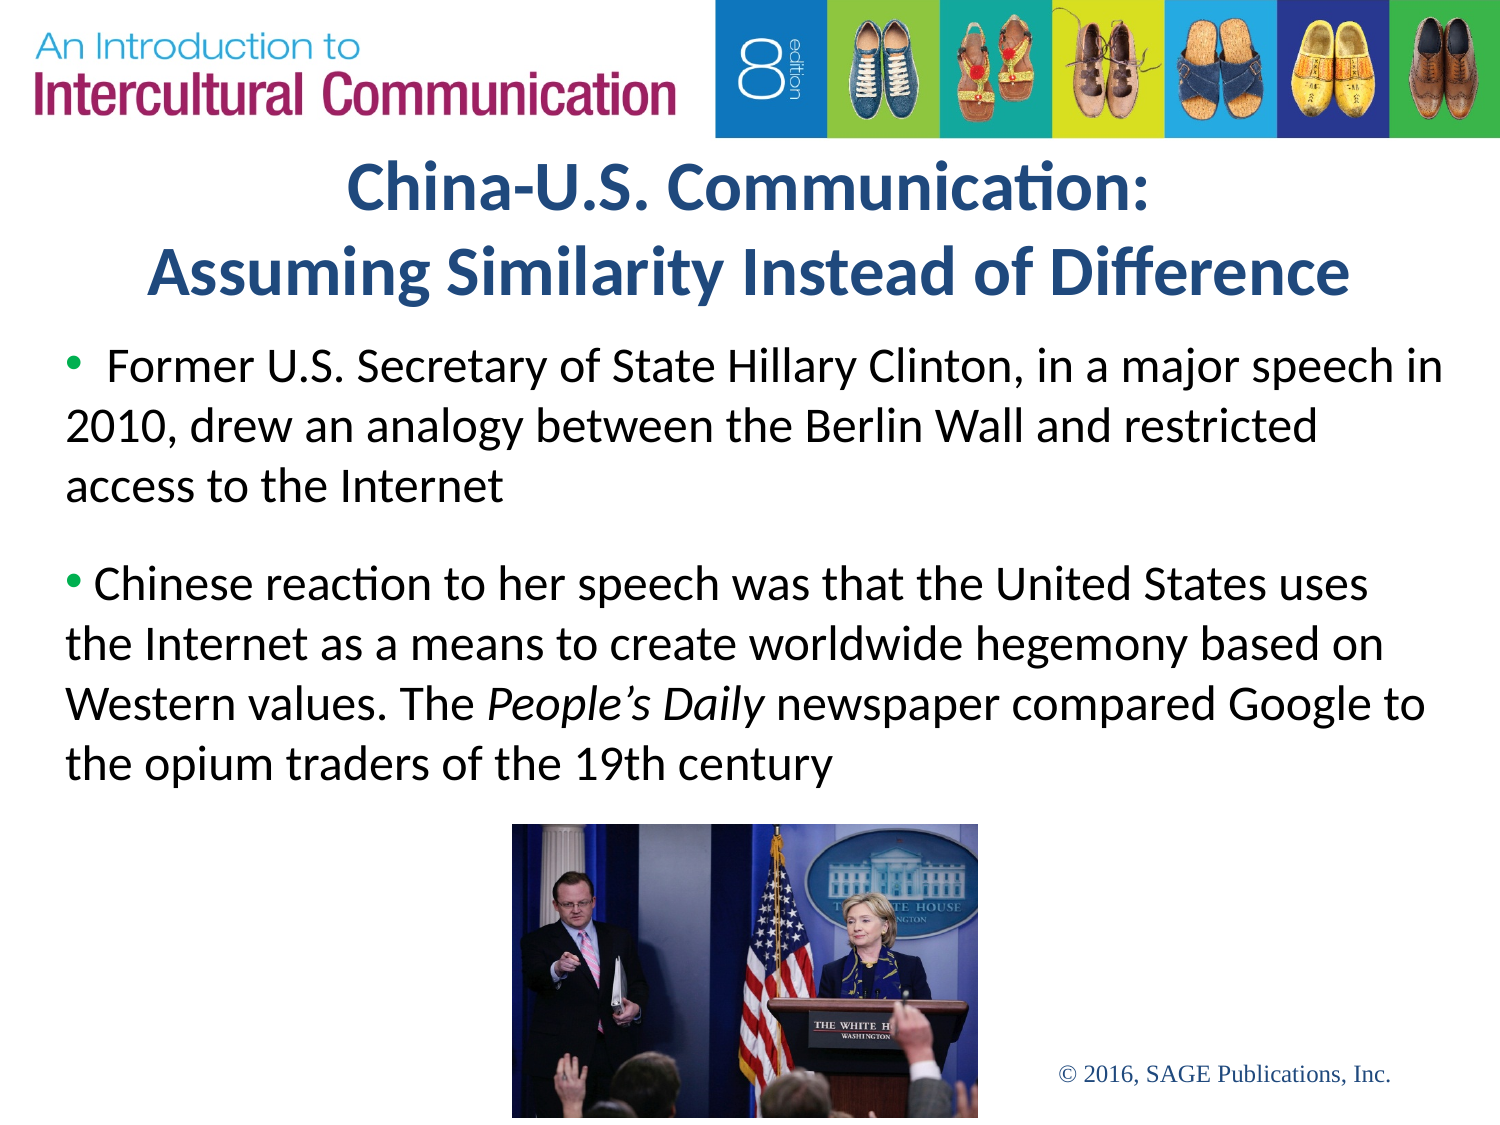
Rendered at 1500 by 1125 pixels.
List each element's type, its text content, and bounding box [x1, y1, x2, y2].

list Former U.S. Secretary of State Hillary Clinton, in a major speech in 2010, drew an analogy between the Berlin Wall and restricted access to the Internet Chinese reaction to her speech was that the United States uses the Internet as a means to create worldwide hegemony based on Western values. The People’s Daily newspaper compared Google to the opium traders of the 19th century [50, 324, 1463, 1075]
picture [0, 0, 1500, 149]
title China-U.S. Communication: Assuming Similarity Instead of Difference [0, 149, 1500, 300]
footer © 2016, SAGE Publications, Inc. [987, 1042, 1463, 1103]
picture [0, 300, 1500, 1125]
